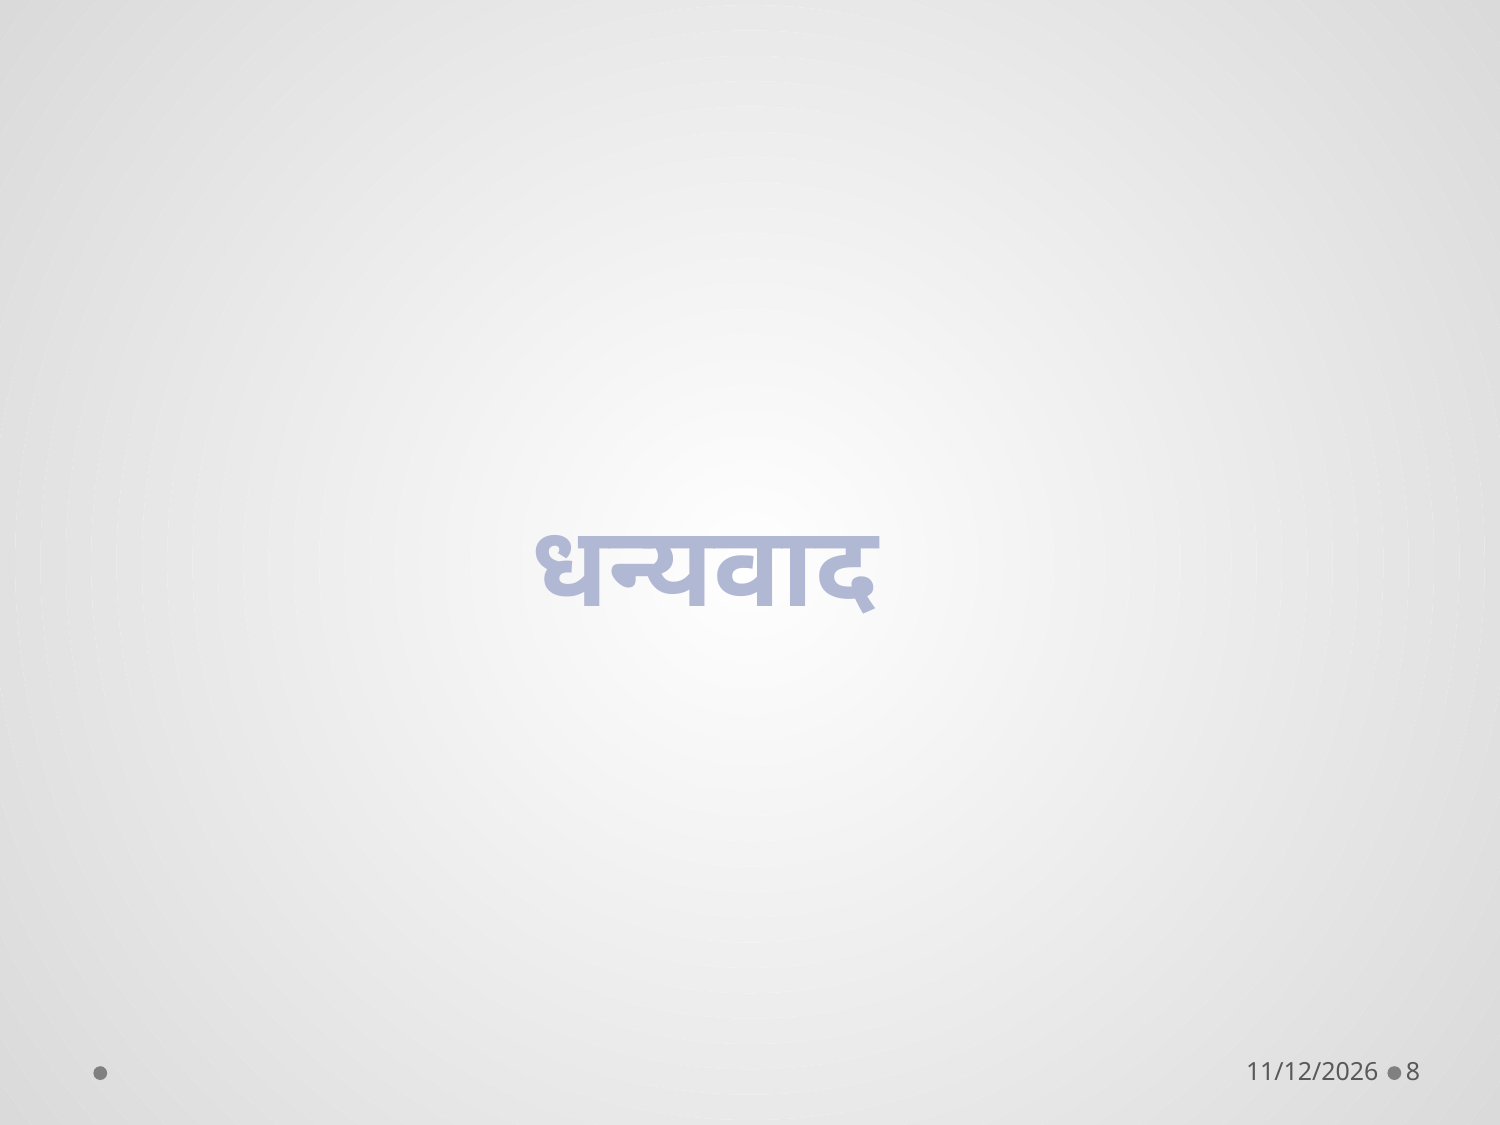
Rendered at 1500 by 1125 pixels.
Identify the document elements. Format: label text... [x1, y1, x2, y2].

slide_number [1043, 1042, 1386, 1103]
text_box धन्यवाद [436, 486, 973, 637]
slide_number 8 [1401, 1042, 1494, 1103]
